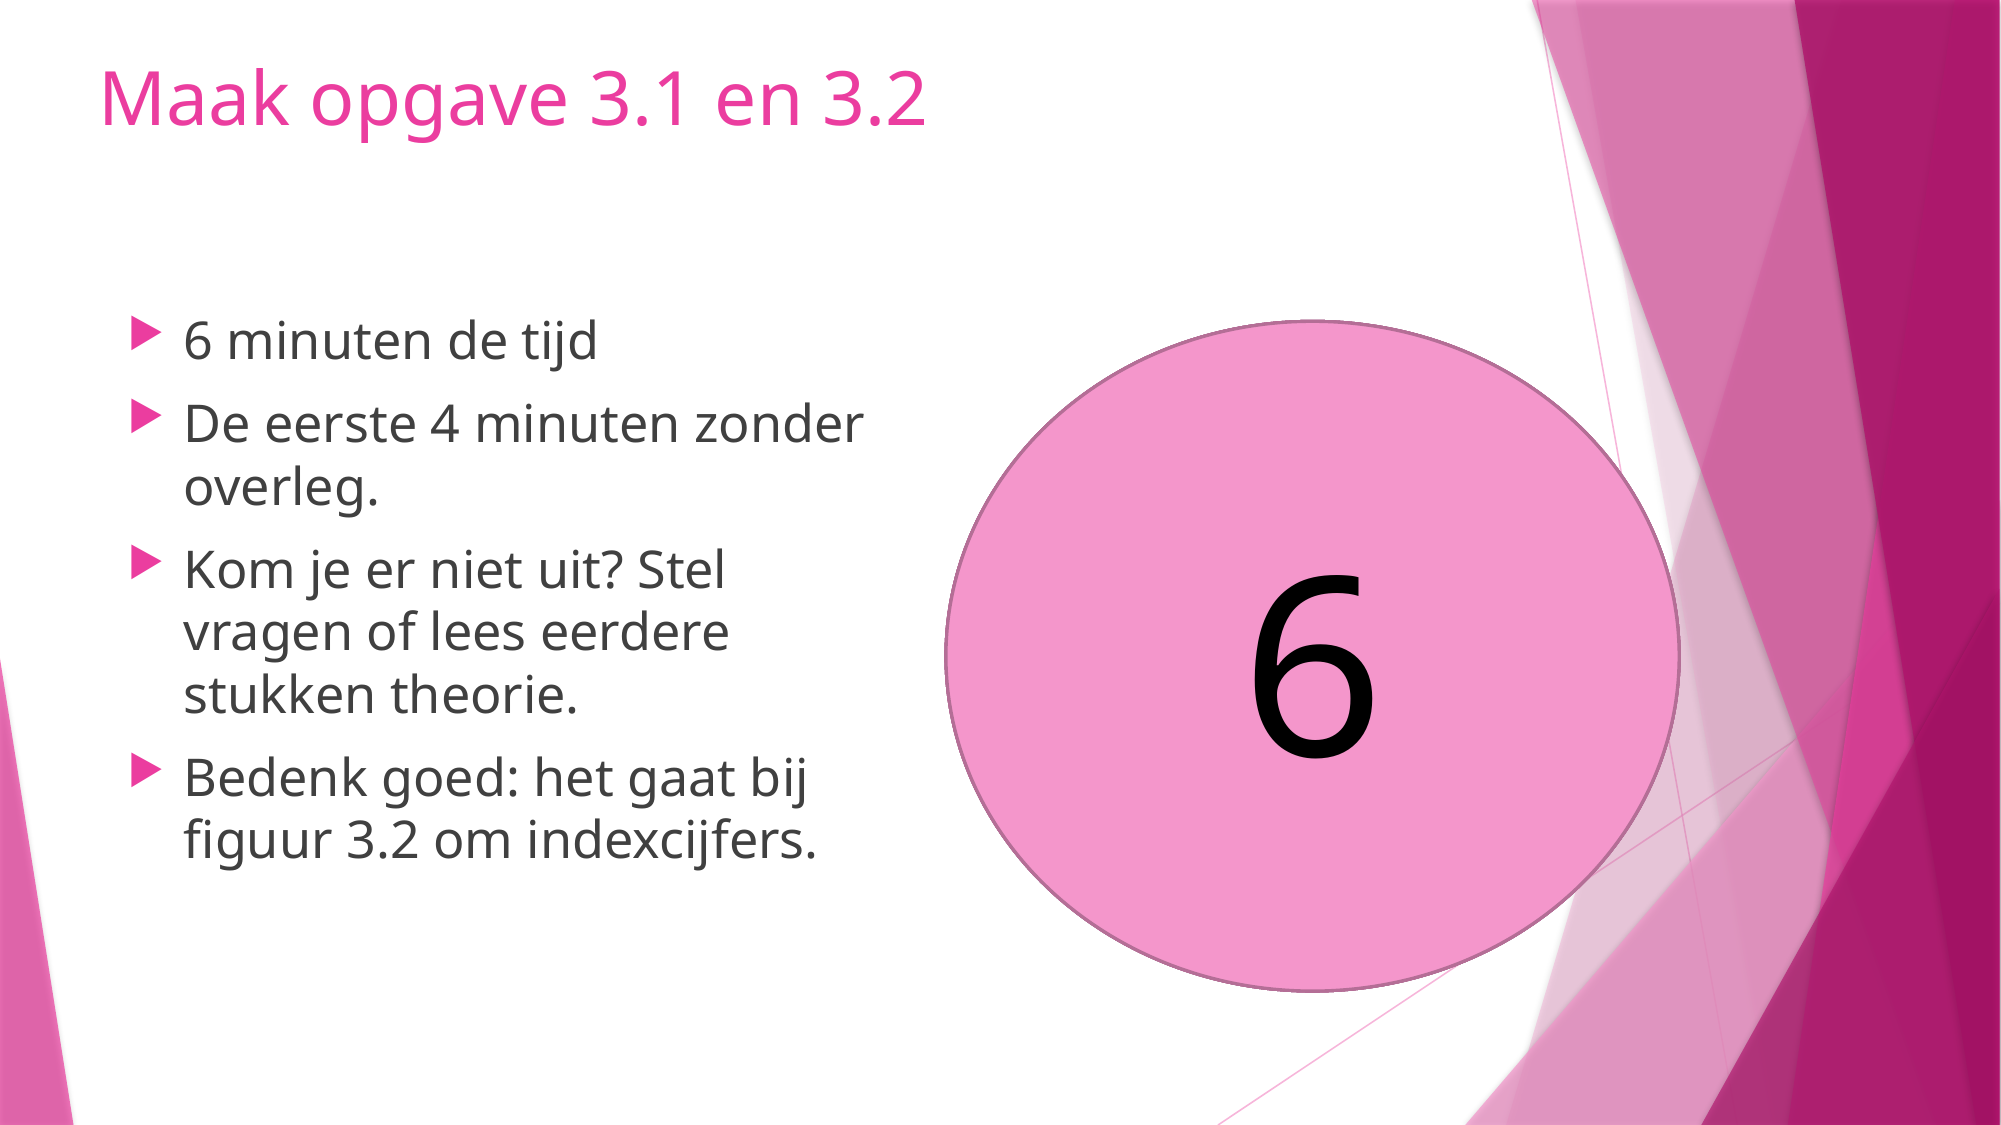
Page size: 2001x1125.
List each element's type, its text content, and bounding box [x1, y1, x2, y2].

list 6 minuten de tijd De eerste 4 minuten zonder overleg. Kom je er niet uit? Stel vragen of lees eerdere stukken theorie. Bedenk goed: het gaat bij figuur 3.2 om indexcijfers. [112, 299, 896, 992]
title Maak opgave 3.1 en 3.2 [83, 42, 1494, 260]
text_box 6 [944, 319, 1681, 993]
